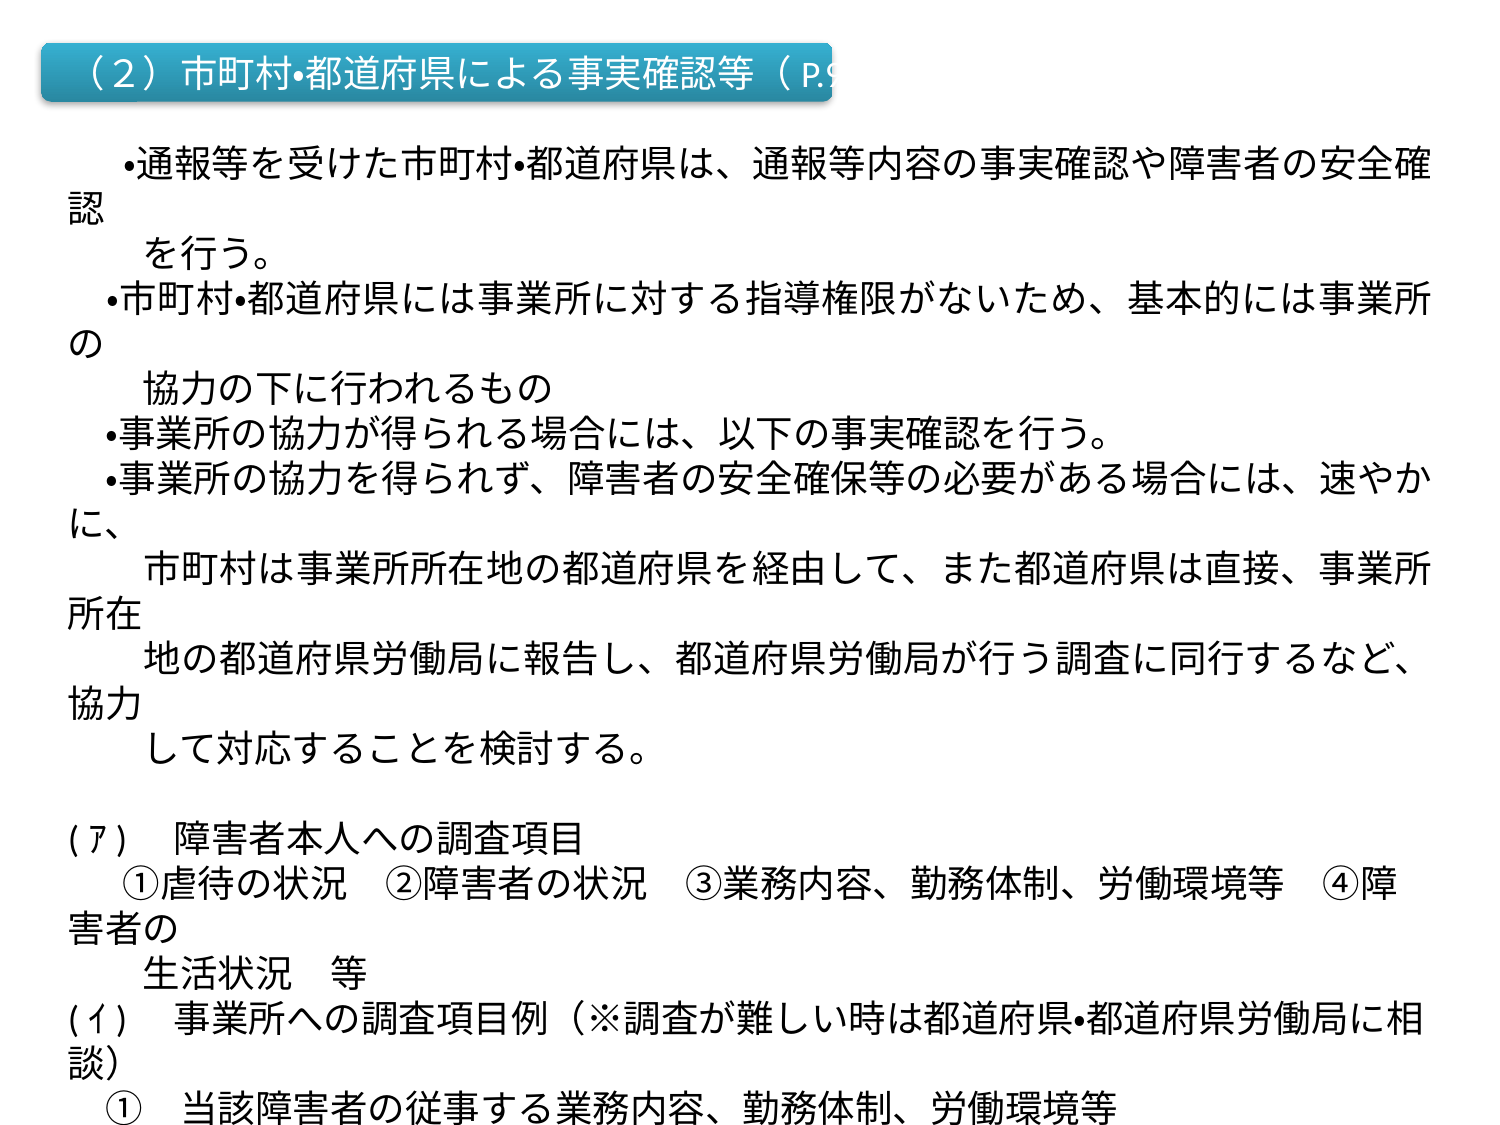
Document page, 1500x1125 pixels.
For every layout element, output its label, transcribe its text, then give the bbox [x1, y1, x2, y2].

text_box （２）市町村・都道府県による事実確認等（P.96） ・通報等を受けた市町村・都道府県は、通報等内容の事実確認や障害者の安全確認 を行う。 ・市町村・都道府県には事業所に対する指導権限がないため、基本的には事業所の 協力の下に行われるもの ・事業所の協力が得られる場合には、以下の事実確認を行う。 ・事業所の協力を得られず、障害者の安全確保等の必要がある場合には、速やかに、 市町村は事業所所在地の都道府県を経由して、また都道府県は直接、事業所所在 地の都道府県労働局に報告し、都道府県労働局が行う調査に同行するなど、協力 して対応することを検討する。 (ｱ) 障害者本人への調査項目 ①虐待の状況 ②障害者の状況 ③業務内容、勤務体制、労働環境等 ④障害者の 生活状況 等 (ｲ) 事業所への調査項目例（※調査が難しい時は都道府県・都道府県労働局に相談） ① 当該障害者の従事する業務内容、勤務体制、労働環境等 ② 虐待を行った疑いのある職員の業務内容、勤務状況等 ③ 通報等の内容に係る事実確認、状況の説明 ④ 職員の勤務体制や給与の支払い状況等必要事項 [53, 42, 1447, 1125]
text_box [41, 42, 53, 102]
